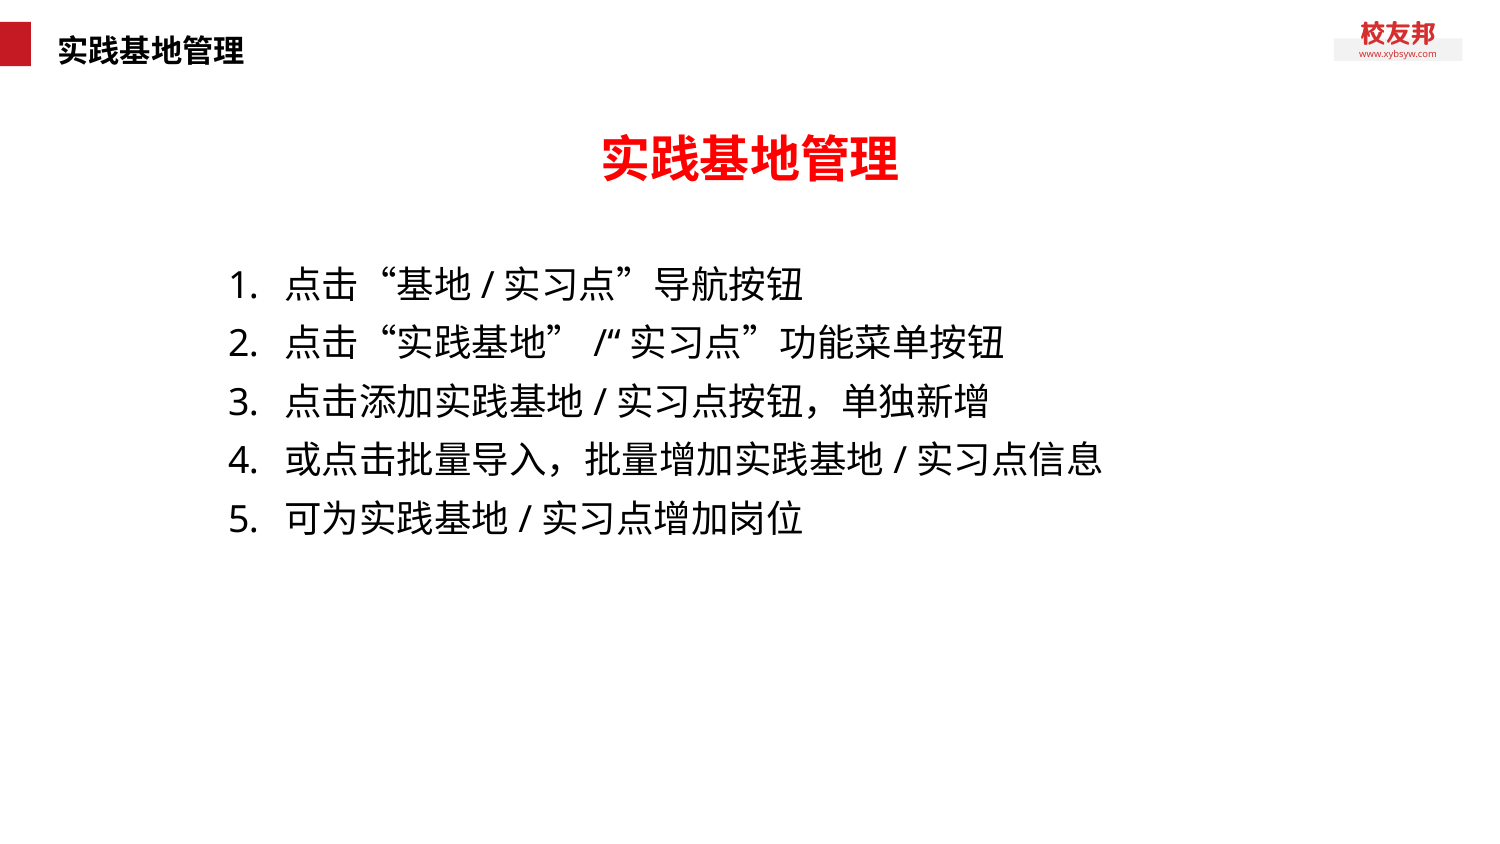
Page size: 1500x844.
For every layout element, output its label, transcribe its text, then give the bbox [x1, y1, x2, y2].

picture [1361, 21, 1435, 45]
text_box 实践基地管理 点击“基地/实习点”导航按钮 点击“实践基地”/“实习点”功能菜单按钮 点击添加实践基地/实习点按钮，单独新增 或点击批量导入，批量增加实践基地/实习点信息 可为实践基地/实习点增加岗位 [213, 120, 1287, 548]
title 实践基地管理 [42, 11, 939, 77]
